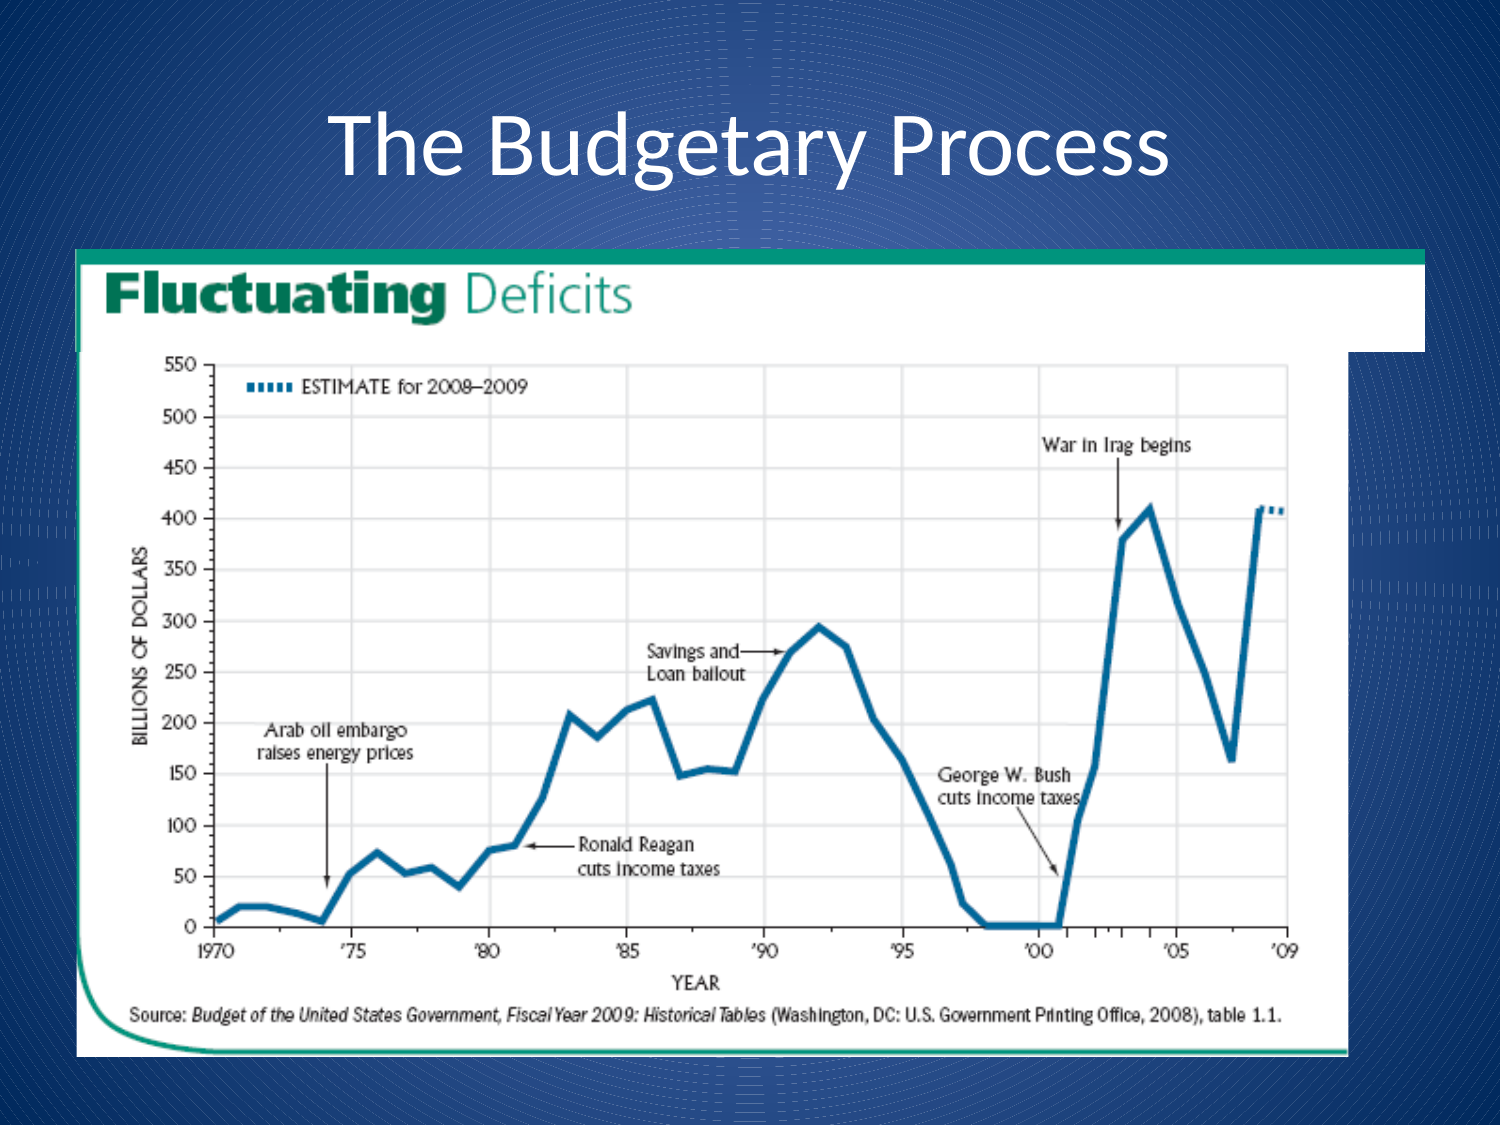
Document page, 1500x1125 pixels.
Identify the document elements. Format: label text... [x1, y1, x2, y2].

picture [76, 352, 1349, 1057]
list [74, 249, 1426, 352]
title The Budgetary Process [75, 45, 1425, 233]
